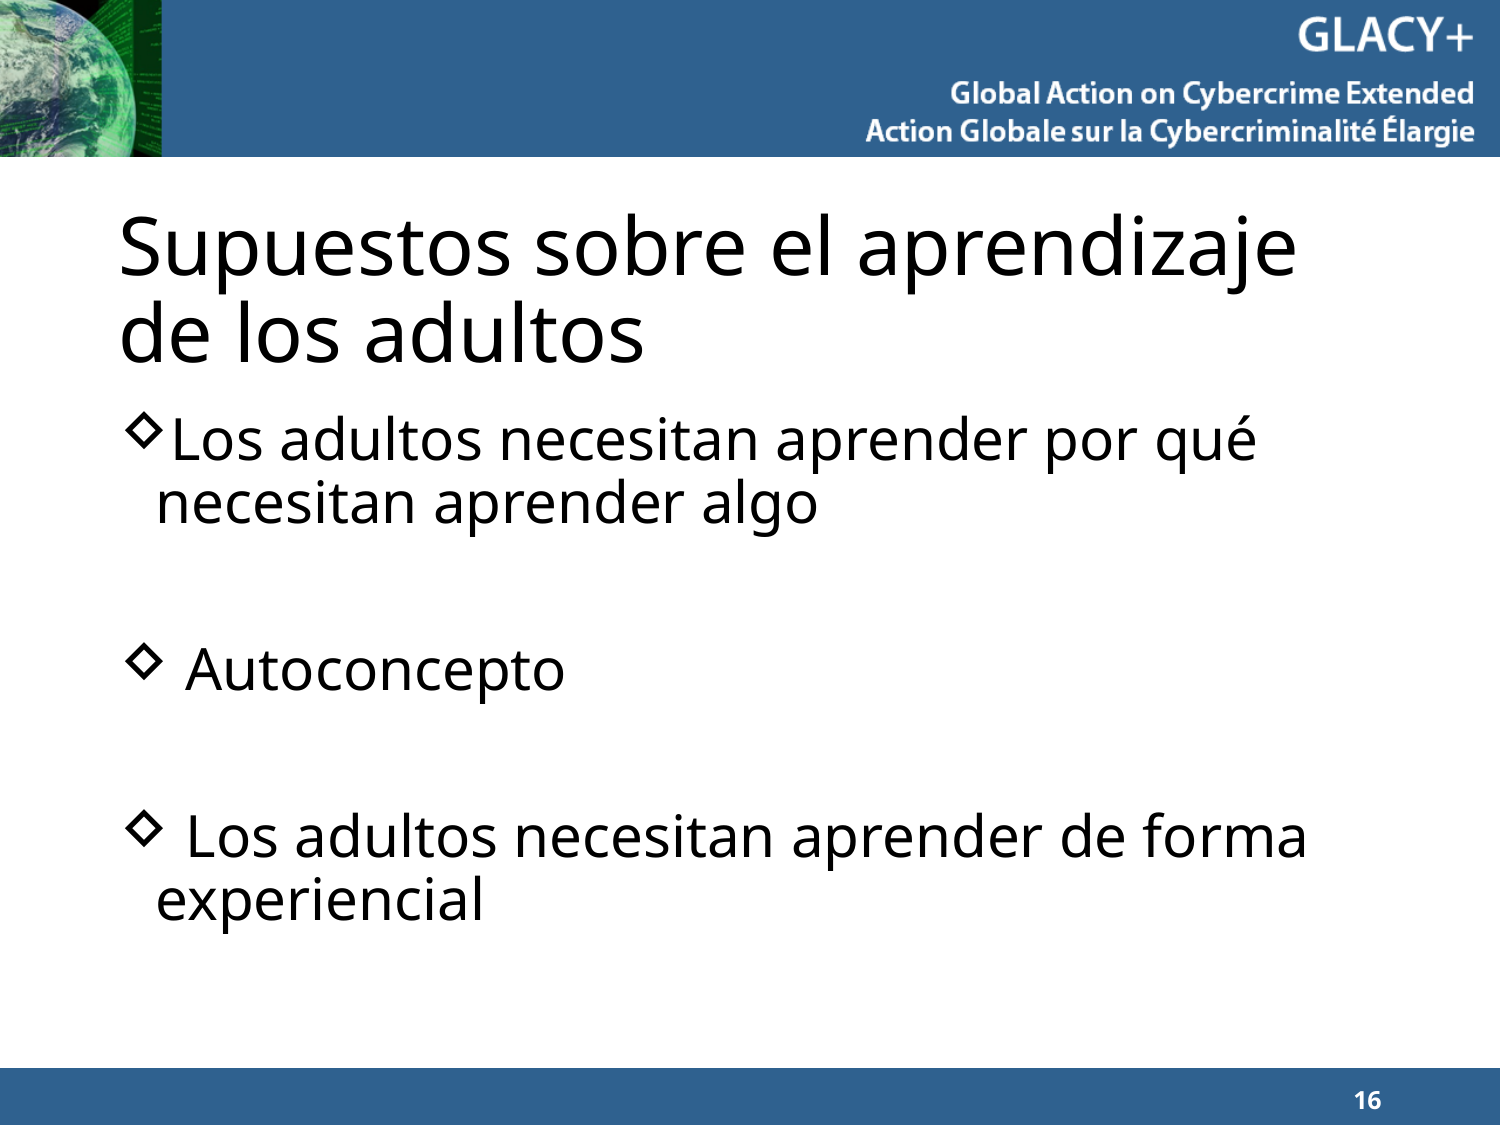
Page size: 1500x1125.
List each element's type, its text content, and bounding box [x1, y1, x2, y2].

title Supuestos sobre el aprendizaje de los adultos [103, 197, 1397, 388]
list Los adultos necesitan aprender por qué necesitan aprender algo Autoconcepto Los adultos necesitan aprender de forma experiencial [103, 402, 1397, 1014]
picture [0, 0, 1500, 157]
slide_number 16 [1059, 1071, 1397, 1125]
